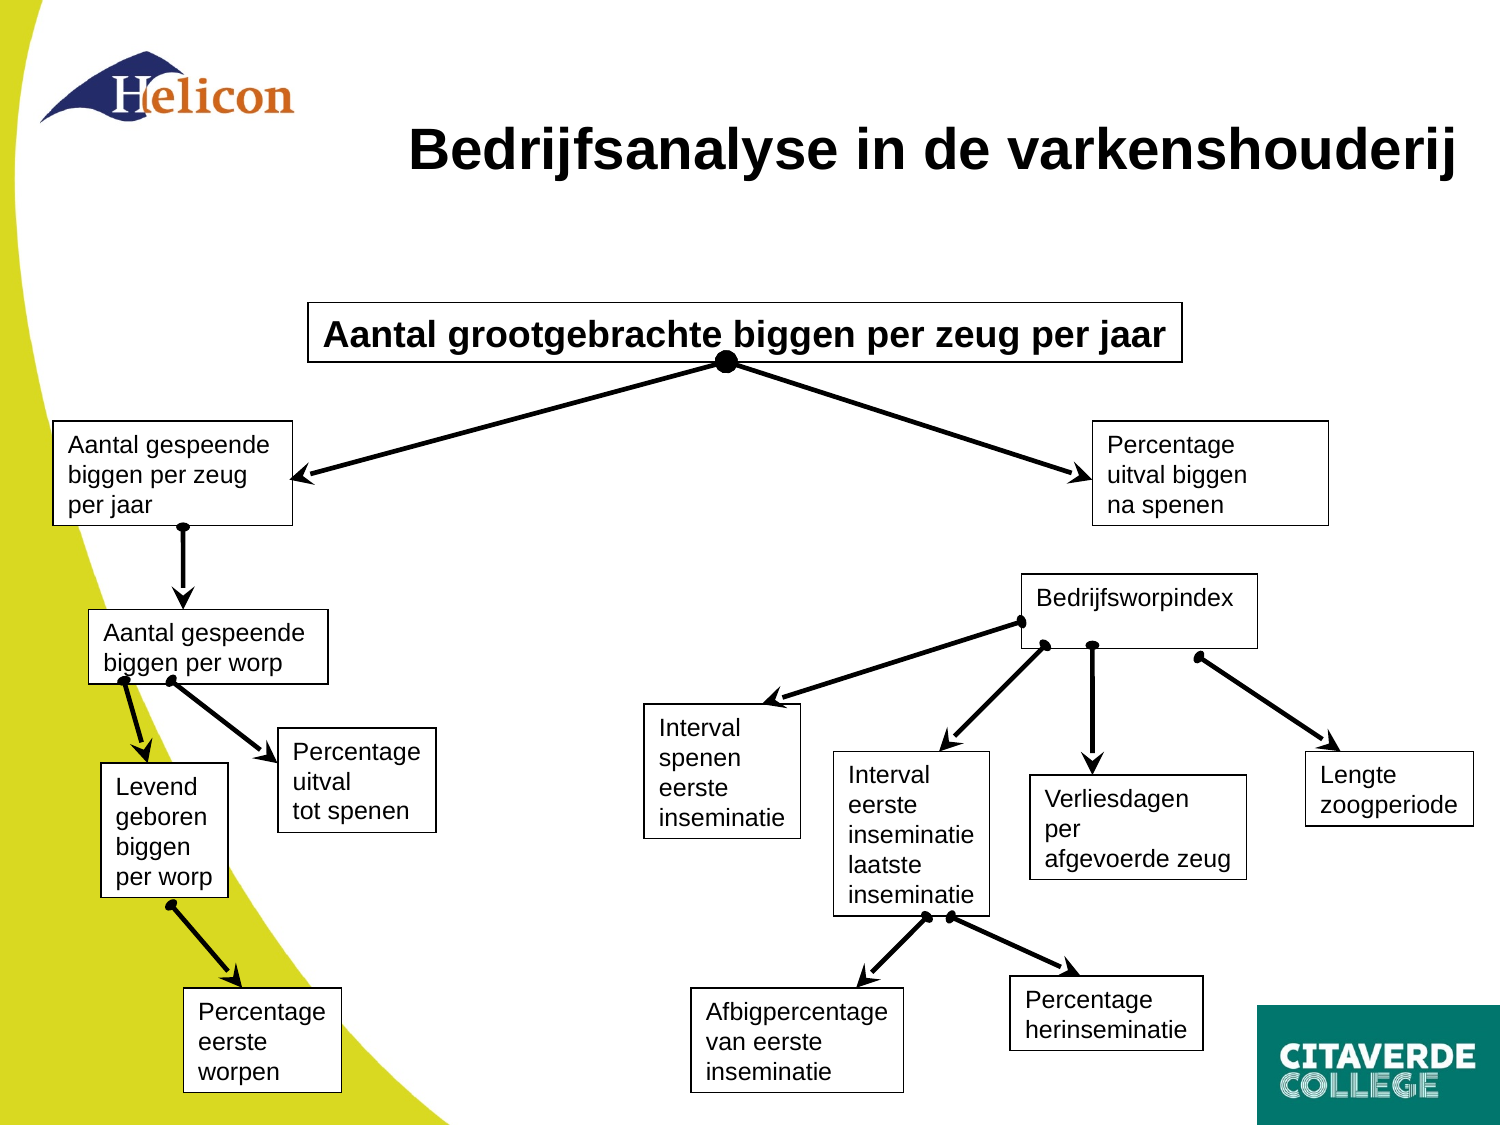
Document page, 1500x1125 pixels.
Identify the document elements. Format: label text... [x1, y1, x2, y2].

title Bedrijfsanalyse in de varkenshouderij [198, 52, 1474, 241]
text_box Afbigpercentage van eerste inseminatie [691, 987, 904, 1093]
text_box [946, 911, 1064, 969]
text_box [761, 687, 785, 708]
text_box [716, 351, 1075, 474]
text_box Percentage uitval tot spenen [277, 727, 437, 833]
text_box [166, 675, 263, 752]
text_box [131, 740, 152, 764]
text_box [176, 522, 190, 591]
text_box Aantal gespeende biggen per zeug per jaar [53, 420, 293, 526]
text_box [952, 640, 1051, 738]
text_box [165, 899, 230, 974]
text_box Percentage eerste worpen [183, 987, 342, 1093]
text_box [172, 588, 194, 610]
text_box [1317, 731, 1341, 752]
text_box [1069, 463, 1093, 484]
text_box Aantal gespeende biggen per worp [88, 609, 328, 685]
text_box [254, 742, 278, 764]
text_box [856, 965, 879, 988]
text_box [939, 729, 961, 752]
text_box [220, 965, 243, 988]
text_box [1194, 651, 1325, 741]
text_box Aantal grootgebrachte biggen per zeug per jaar [307, 302, 1182, 363]
text_box [780, 615, 1026, 699]
text_box Verliesdagen per afgevoerde zeug [1029, 774, 1247, 880]
text_box [869, 911, 933, 975]
text_box [1086, 641, 1099, 756]
text_box [117, 676, 143, 745]
text_box Bedrijfsworpindex [1021, 574, 1258, 649]
text_box Interval spenen eerste inseminatie [644, 704, 801, 839]
text_box Levend geboren biggen per worp [100, 763, 229, 898]
text_box [1082, 754, 1103, 775]
text_box [289, 464, 312, 485]
picture [0, 0, 1500, 1125]
text_box Lengte zoogperiode [1305, 751, 1474, 827]
text_box [1057, 958, 1081, 977]
text_box Interval eerste inseminatie laatste inseminatie [833, 751, 990, 916]
text_box Percentage uitval biggen na spenen [1092, 420, 1329, 526]
text_box Percentage herinseminatie [1010, 976, 1203, 1051]
